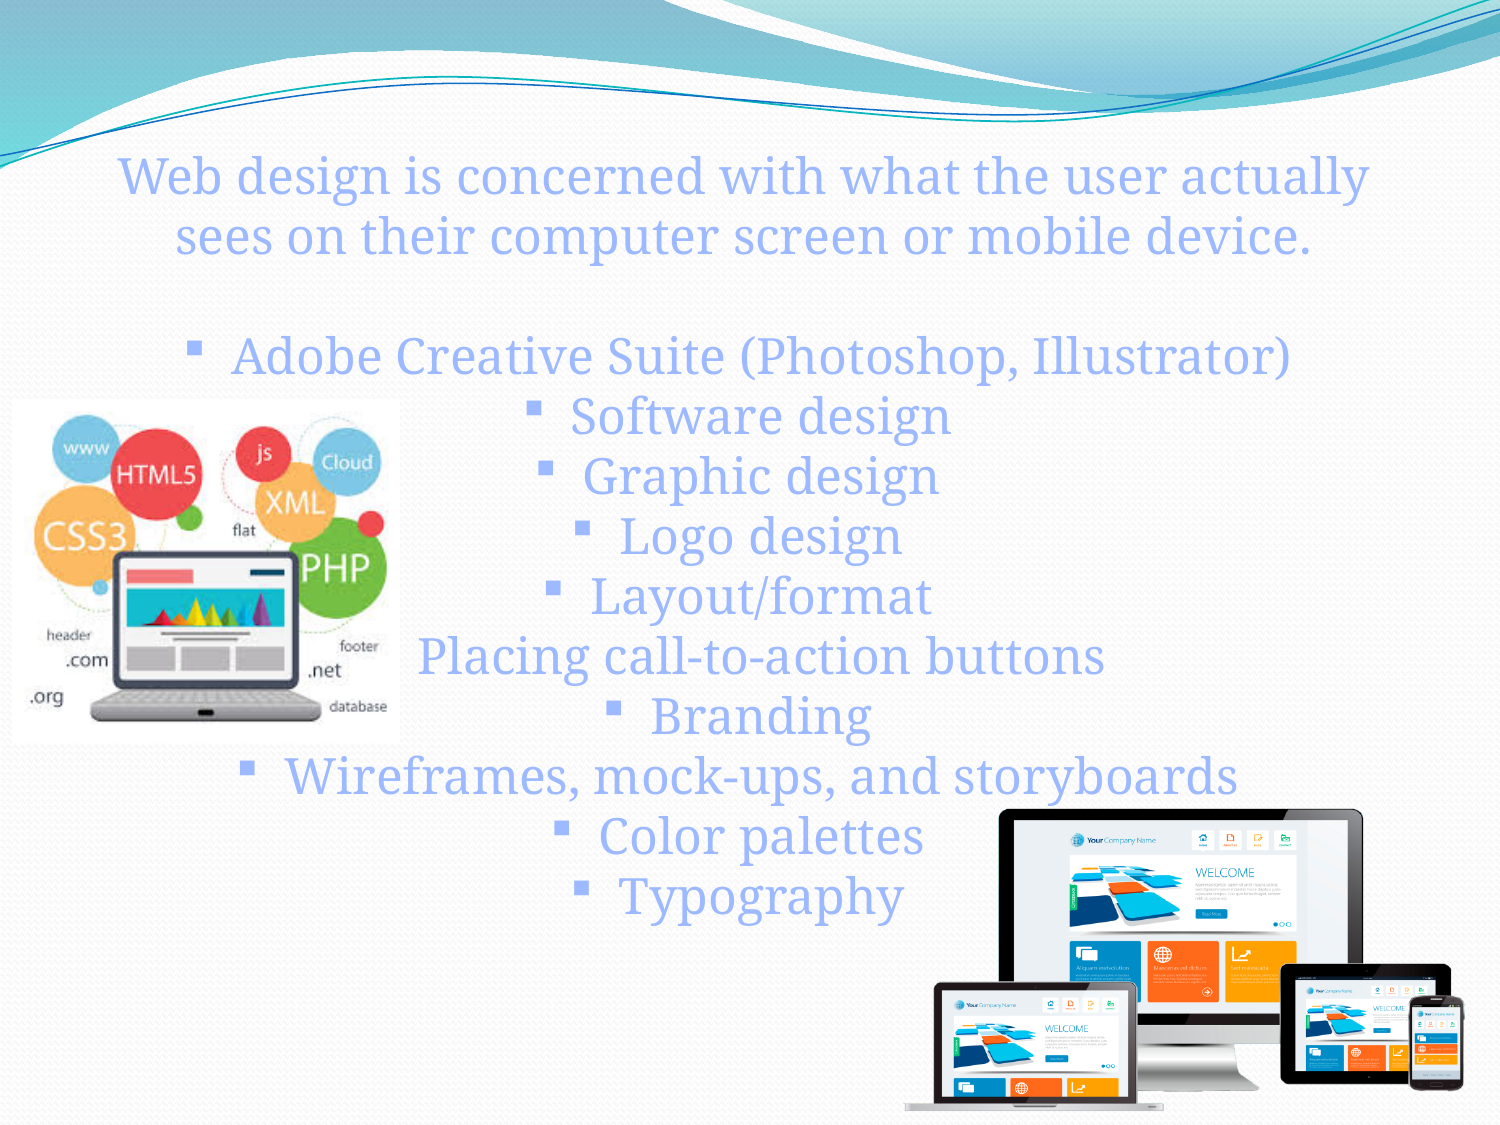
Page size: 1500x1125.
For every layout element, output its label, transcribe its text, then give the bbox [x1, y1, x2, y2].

picture [12, 399, 401, 743]
text_box Web design is concerned with what the user actually sees on their computer screen or mobile device. Adobe Creative Suite (Photoshop, Illustrator) Software design Graphic design Logo design Layout/format Placing call-to-action buttons Branding Wireframes, mock-ups, and storyboards Color palettes Typography [87, 137, 1400, 933]
picture [899, 787, 1480, 1125]
